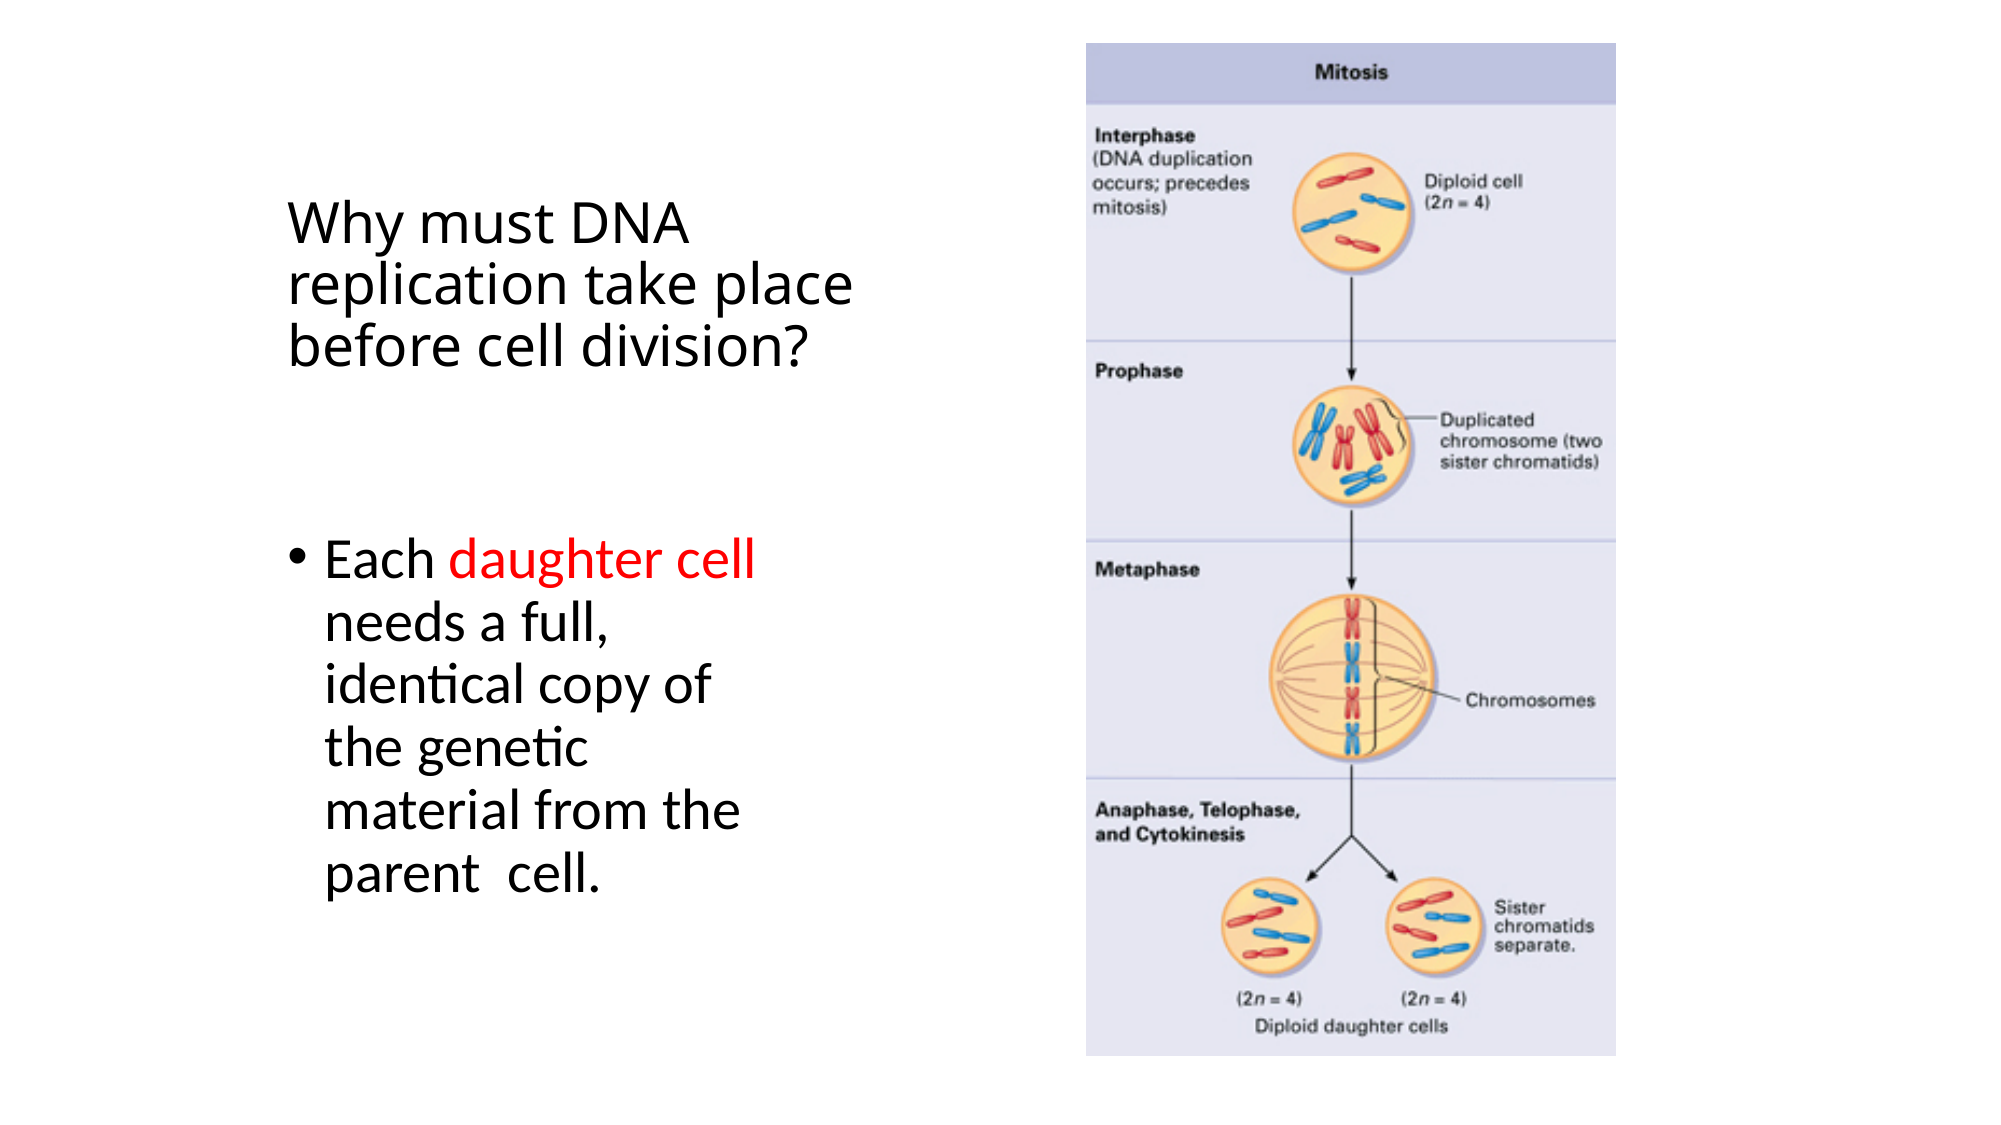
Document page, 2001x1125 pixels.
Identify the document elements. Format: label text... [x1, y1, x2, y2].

picture [1086, 43, 1616, 1056]
title Why must DNA replication take place before cell division? [272, 177, 900, 396]
list Each daughter cell needs a full, identical copy of the genetic material from the parent cell. [272, 520, 789, 1125]
